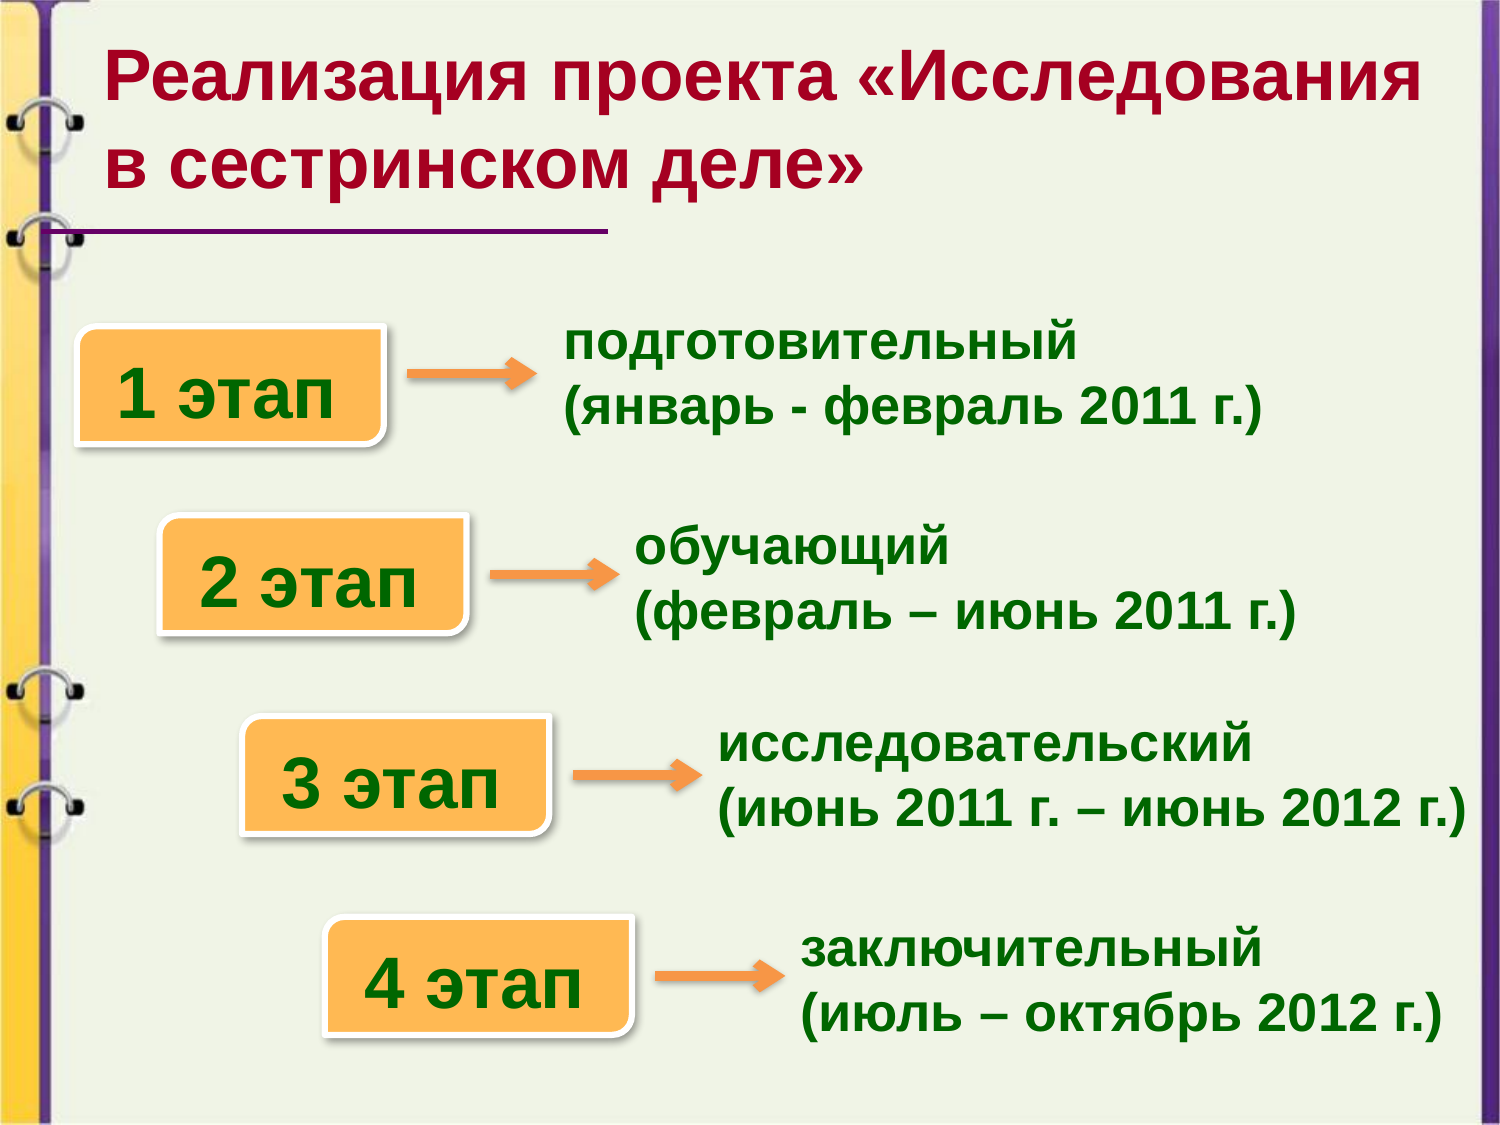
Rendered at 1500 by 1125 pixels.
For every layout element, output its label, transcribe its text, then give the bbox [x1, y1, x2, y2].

text_box заключительный (июль – октябрь 2012 г.) [785, 905, 1471, 1050]
text_box [73, 323, 387, 448]
text_box обучающий (февраль – июнь 2011 г.) [620, 503, 1400, 649]
picture [0, 0, 1500, 1125]
text_box 2 этап [184, 527, 435, 630]
text_box исследовательский (июнь 2011 г. – июнь 2012 г.) [702, 699, 1500, 845]
text_box [238, 712, 553, 838]
text_box 1 этап [101, 338, 352, 441]
text_box 3 этап [267, 727, 518, 831]
text_box [321, 913, 636, 1039]
text_box [156, 512, 470, 637]
text_box Реализация проекта «Исследования в сестринском деле» [88, 20, 1489, 211]
text_box 4 этап [349, 928, 600, 1031]
text_box подготовительный (январь - февраль 2011 г.) [549, 297, 1471, 443]
